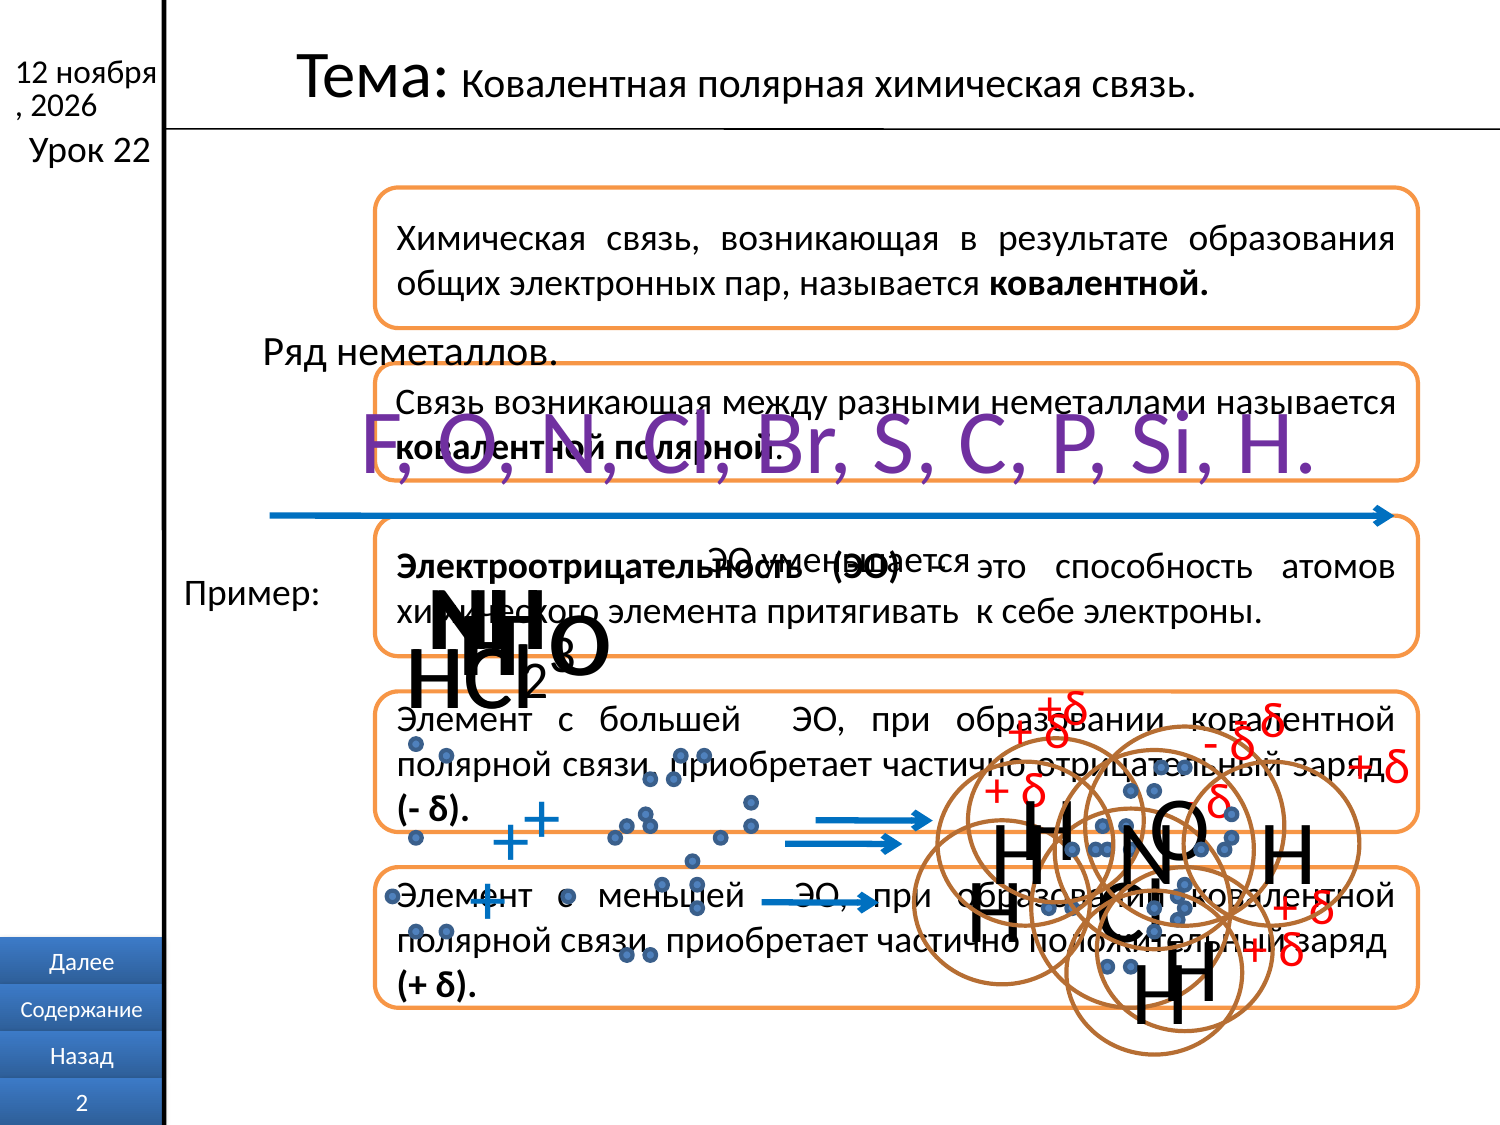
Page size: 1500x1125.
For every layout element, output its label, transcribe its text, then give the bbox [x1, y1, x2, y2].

text_box + [454, 843, 522, 948]
text_box [408, 736, 424, 752]
text_box Далее [0, 937, 164, 983]
text_box - δ [1188, 703, 1271, 778]
text_box Химическая связь, возникающая в результате образования общих электронных пар, называется ковалентной. [372, 185, 1421, 331]
text_box Связь возникающая между разными неметаллами называется ковалентной полярной. [574, 361, 1421, 483]
text_box - δ [1218, 679, 1302, 755]
text_box [1052, 747, 1227, 952]
text_box Пример: [169, 560, 336, 621]
text_box Элемент с меньшей ЭО, при образовании ковалентной полярной связи, приобретает частично положительный заряд (+ δ). [372, 865, 1073, 1010]
text_box [408, 829, 424, 846]
text_box N [411, 550, 471, 676]
text_box [408, 923, 424, 940]
text_box + δ [1333, 726, 1426, 802]
text_box Н [390, 609, 448, 734]
text_box F, O, N, Cl, Br, S, C, P, Si, H. [346, 374, 1335, 500]
text_box [743, 818, 759, 834]
text_box Элемент с меньшей ЭО, при образовании ковалентной полярной связи, приобретает частично положительный заряд (+ δ). [1249, 865, 1421, 1010]
text_box [1227, 984, 1267, 1024]
text_box Cl [448, 702, 549, 734]
text_box [743, 794, 759, 811]
text_box Элемент с большей ЭО, при образовании ковалентной полярной связи, приобретает частично отрицательный заряд (- δ). [372, 689, 1022, 835]
text_box [642, 771, 659, 788]
text_box [654, 876, 670, 893]
text_box ЭО уменьшается [692, 527, 986, 588]
text_box [1181, 759, 1362, 928]
text_box Элемент с большей ЭО, при образовании ковалентной полярной связи, приобретает частично отрицательный заряд (- δ). [1094, 689, 1218, 754]
text_box Урок 22 [14, 117, 164, 177]
text_box Н2О [449, 691, 624, 717]
text_box [985, 760, 993, 768]
text_box + δ [1320, 885, 1351, 942]
text_box [689, 876, 706, 893]
text_box Назад [0, 1031, 164, 1077]
text_box Н [444, 691, 532, 702]
text_box [560, 888, 577, 905]
text_box [438, 747, 455, 764]
text_box Н [1190, 1044, 1204, 1051]
text_box [911, 846, 1051, 987]
text_box [712, 829, 729, 846]
text_box [935, 765, 1082, 928]
text_box [1031, 915, 1081, 986]
text_box [607, 829, 624, 846]
text_box [438, 923, 455, 940]
text_box Содержание [0, 984, 164, 1030]
text_box [672, 747, 689, 764]
text_box +δ [1022, 667, 1104, 743]
text_box + [477, 784, 545, 890]
text_box Элемент с большей ЭО, при образовании ковалентной полярной связи, приобретает частично отрицательный заряд (- δ). [1351, 802, 1421, 835]
text_box [1110, 724, 1188, 757]
text_box Ряд неметаллов. [247, 316, 574, 382]
text_box Электроотрицательность (ЭО) – это способность атомов химического элемента притягивать к себе электроны. [372, 513, 1421, 659]
text_box Тема: Ковалентная полярная химическая связь. [281, 23, 1454, 119]
text_box [1065, 743, 1112, 777]
text_box [665, 771, 682, 788]
text_box [684, 853, 701, 870]
text_box [642, 818, 659, 834]
text_box [618, 818, 635, 834]
text_box [642, 947, 659, 963]
text_box [1064, 922, 1244, 1057]
text_box + δ [1227, 916, 1320, 984]
text_box 2 [0, 1078, 164, 1125]
text_box [696, 747, 713, 764]
text_box NН3 [417, 550, 591, 691]
text_box Н [471, 550, 559, 676]
text_box 17/02/11 [0, 42, 164, 98]
text_box Н [1224, 1020, 1235, 1027]
text_box [637, 806, 654, 823]
text_box + δ [969, 749, 993, 777]
text_box [384, 888, 401, 905]
text_box 17/02/11 [165, 42, 176, 98]
text_box [618, 947, 635, 963]
text_box + [508, 761, 576, 866]
text_box + δ [993, 691, 1086, 767]
text_box [689, 900, 706, 917]
text_box О [536, 576, 628, 702]
text_box Элемент с большей ЭО, при образовании ковалентной полярной связи, приобретает частично отрицательный заряд (- δ). [1271, 689, 1421, 781]
